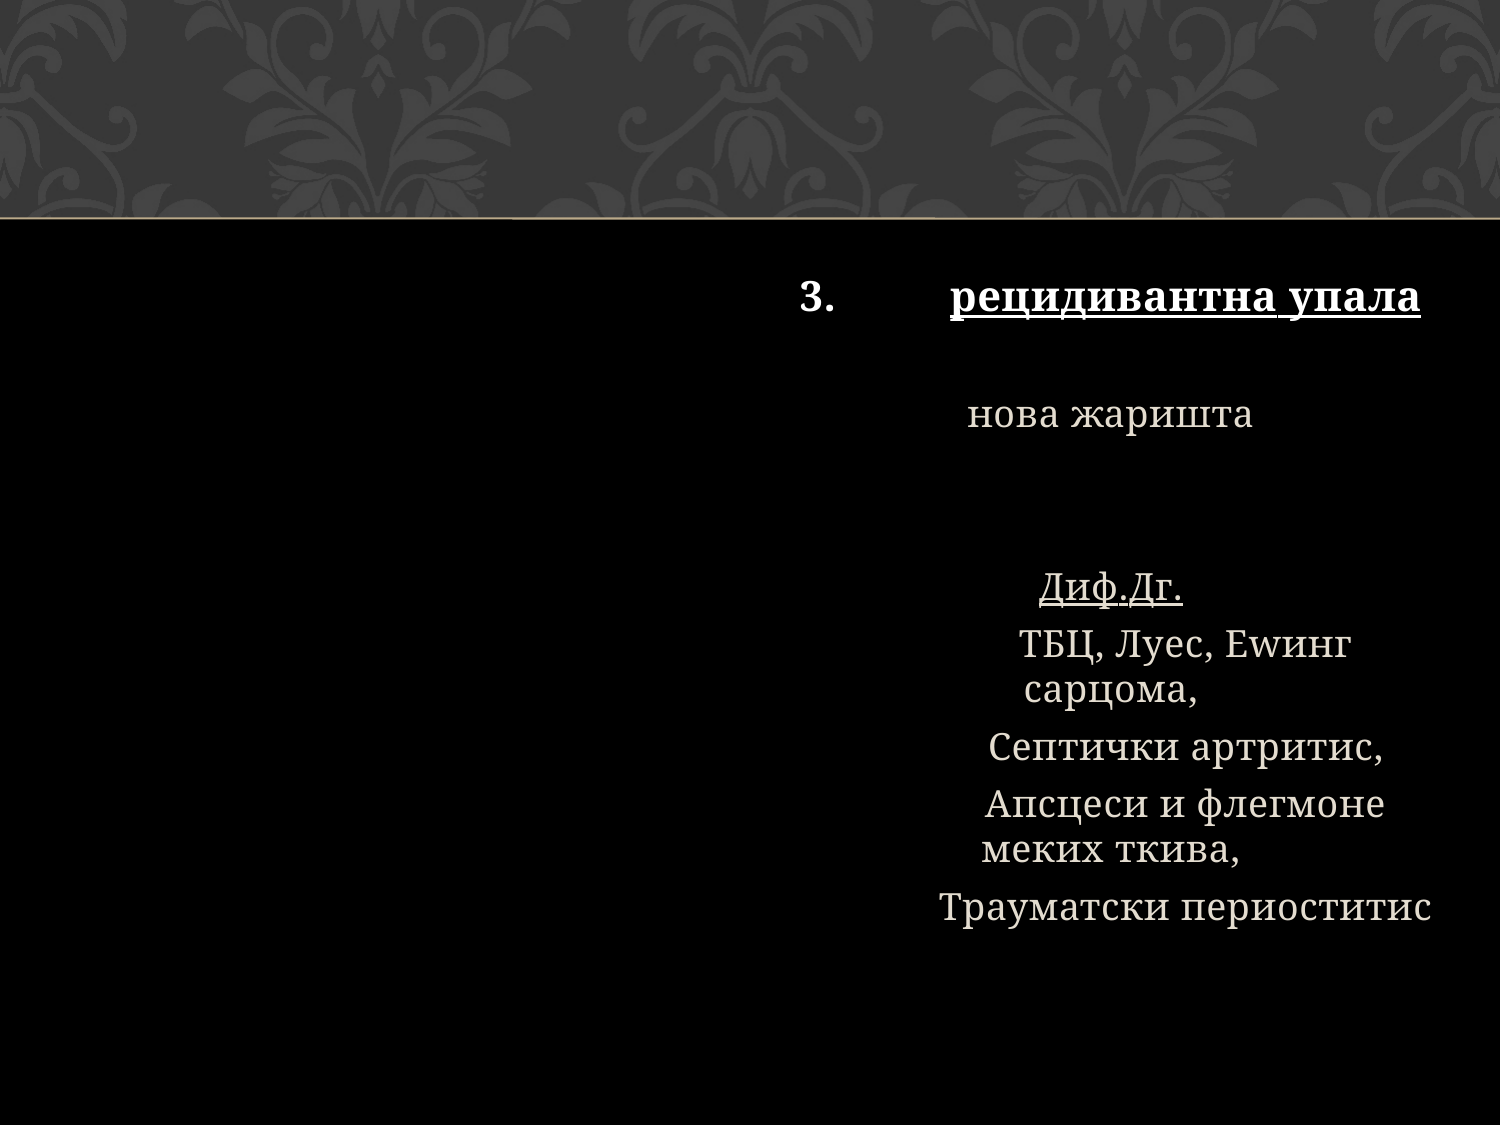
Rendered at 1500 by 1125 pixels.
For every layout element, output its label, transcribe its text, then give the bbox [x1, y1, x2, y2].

list 3. рецидивантна упала нова жаришта Диф.Дг. ТБЦ, Луес, Еwинг сарцома, Септички артритис, Апсцеси и флегмоне меких ткива, Трауматски периоститис [762, 262, 1459, 1005]
